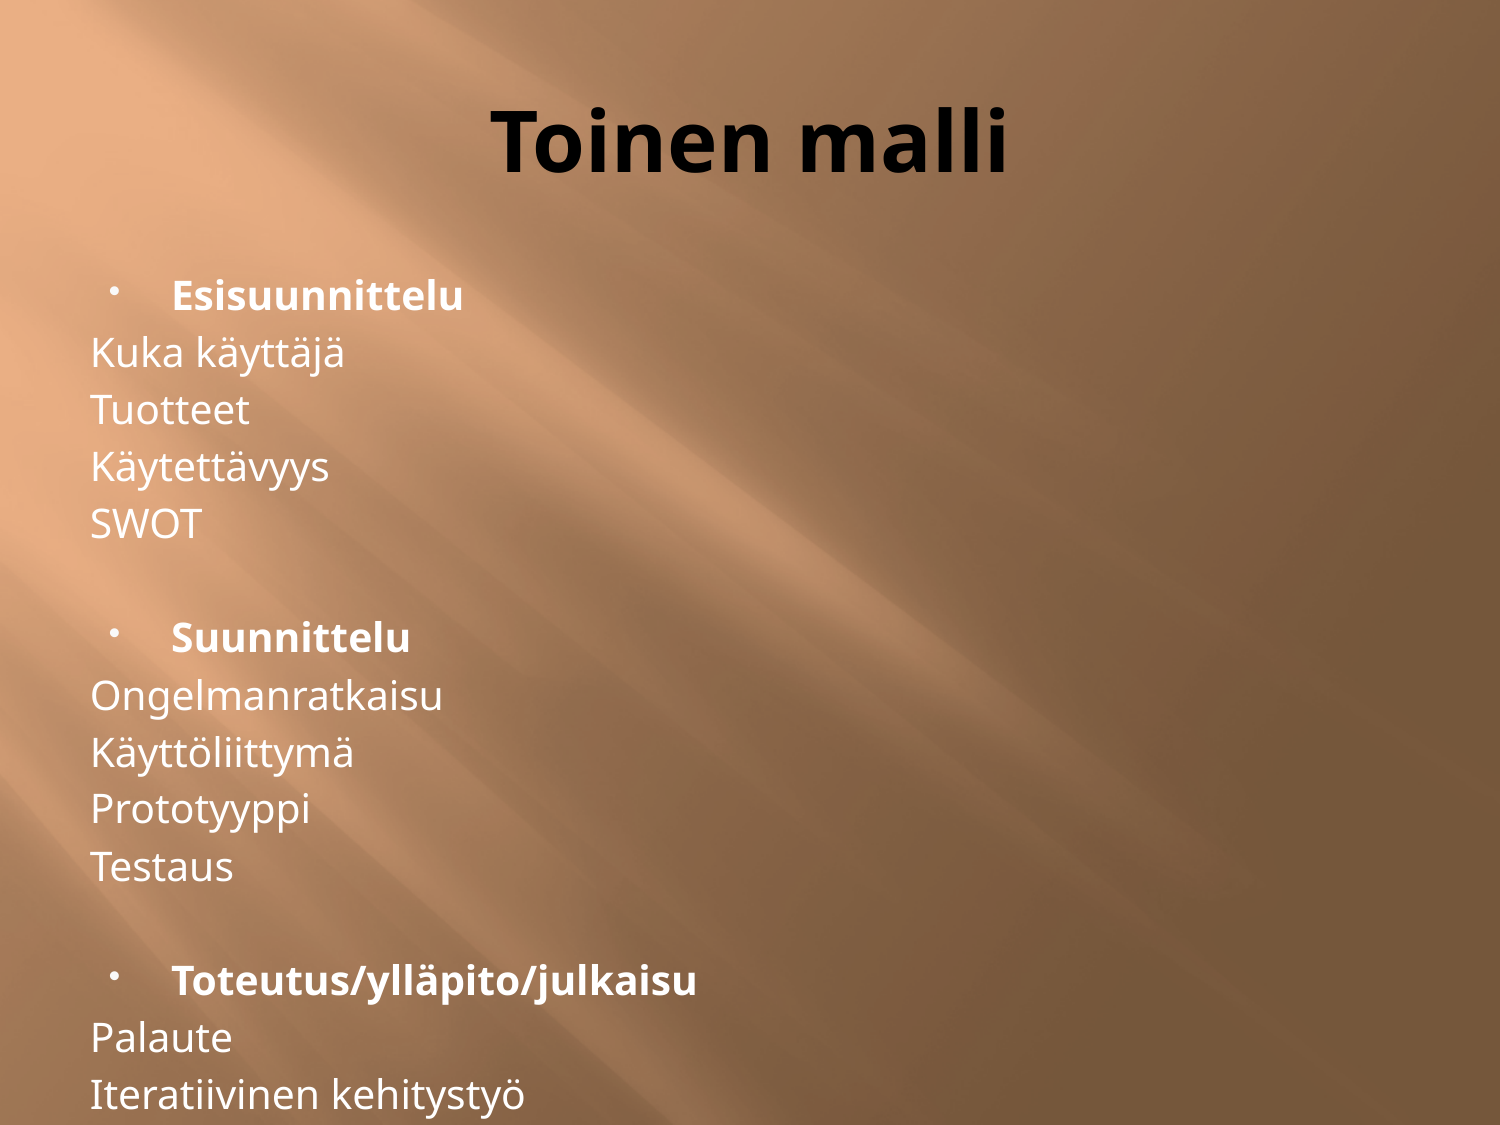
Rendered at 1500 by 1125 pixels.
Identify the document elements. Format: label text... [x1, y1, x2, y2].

title Toinen malli [75, 45, 1425, 233]
list Esisuunnittelu Kuka käyttäjä Tuotteet Käytettävyys SWOT Suunnittelu Ongelmanratkaisu Käyttöliittymä Prototyyppi Testaus Toteutus/ylläpito/julkaisu Palaute Iteratiivinen kehitystyö [75, 262, 1425, 1125]
